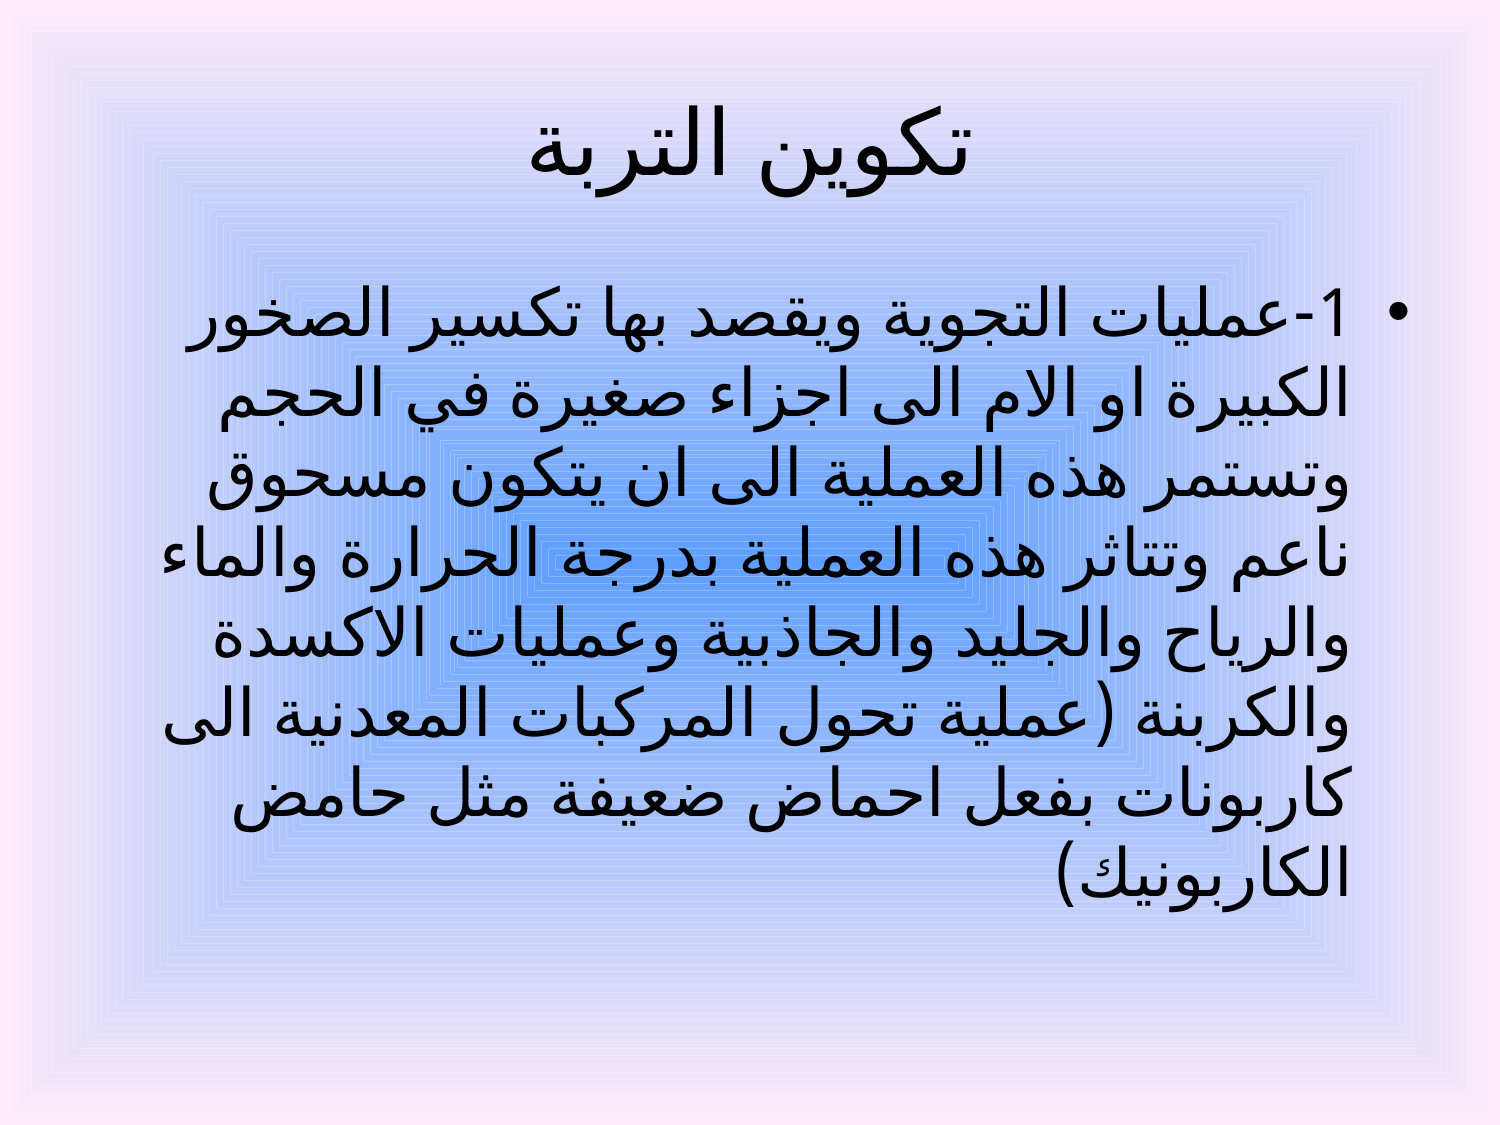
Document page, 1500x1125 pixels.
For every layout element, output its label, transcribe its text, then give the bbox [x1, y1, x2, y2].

list 1-عمليات التجوية ويقصد بها تكسير الصخور الكبيرة او الام الى اجزاء صغيرة في الحجم وتستمر هذه العملية الى ان يتكون مسحوق ناعم وتتاثر هذه العملية بدرجة الحرارة والماء والرياح والجليد والجاذبية وعمليات الاكسدة والكربنة (عملية تحول المركبات المعدنية الى كاربونات بفعل احماض ضعيفة مثل حامض الكاربونيك) [75, 262, 1425, 1005]
title تكوين التربة [75, 45, 1425, 233]
